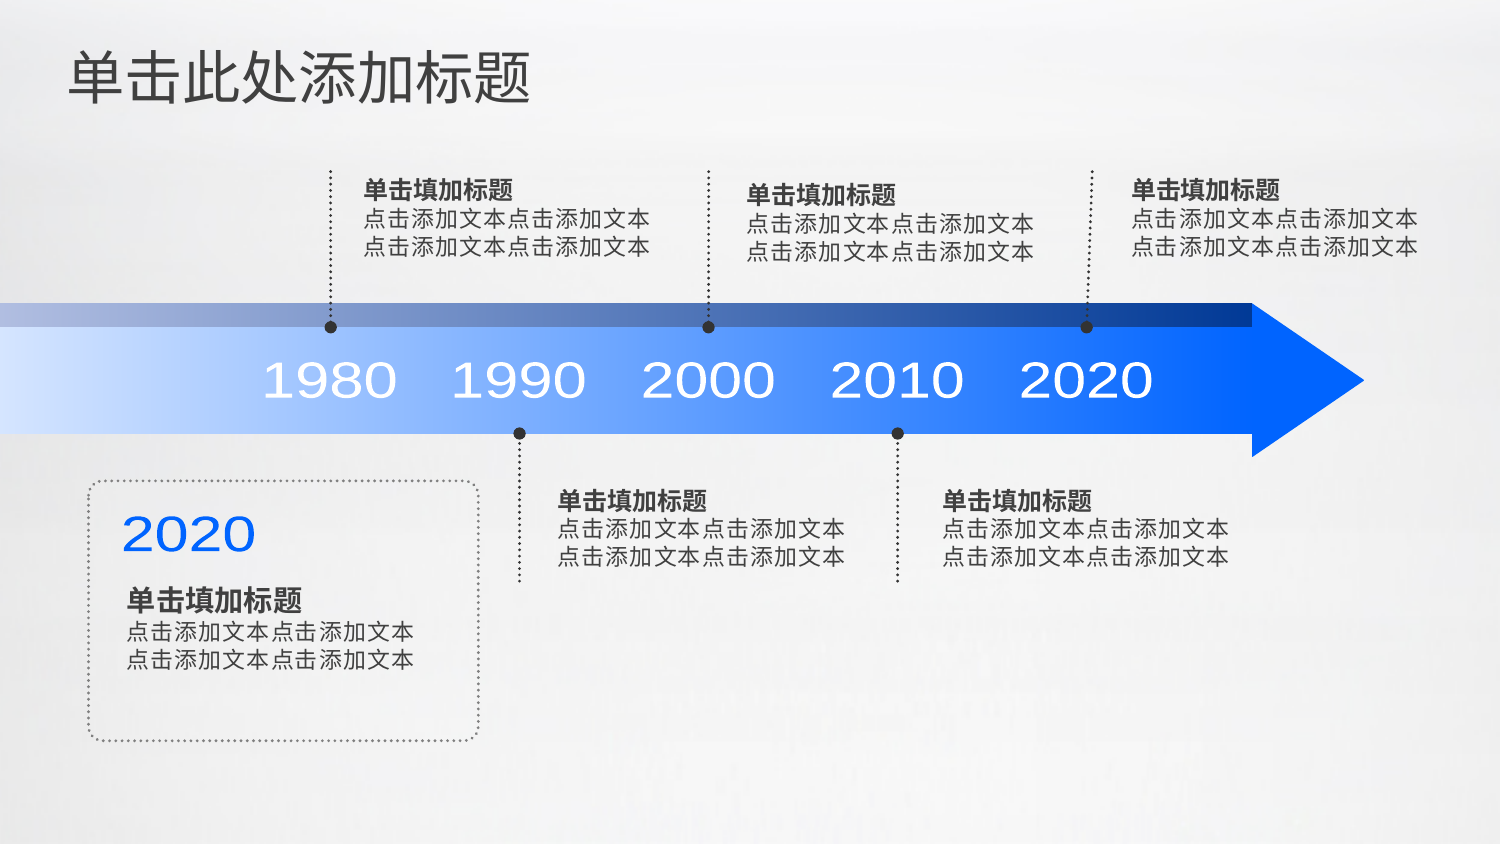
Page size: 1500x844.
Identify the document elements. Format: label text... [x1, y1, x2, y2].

text_box 单击填加标题 点击添加文本点击添加文本 点击添加文本点击添加文本 [927, 477, 1259, 578]
text_box 单击填加标题 点击添加文本点击添加文本 点击添加文本点击添加文本 [543, 477, 874, 578]
text_box 单击填加标题 点击添加文本点击添加文本 点击添加文本点击添加文本 [348, 167, 680, 267]
text_box 单击填加标题 点击添加文本点击添加文本 点击添加文本点击添加文本 [112, 575, 443, 680]
picture [0, 0, 1500, 844]
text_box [0, 303, 1365, 458]
text_box 单击填加标题 点击添加文本点击添加文本 点击添加文本点击添加文本 [732, 172, 1063, 272]
text_box [88, 480, 479, 741]
text_box 单击填加标题 点击添加文本点击添加文本 点击添加文本点击添加文本 [1116, 167, 1447, 267]
text_box 单击此处添加标题 [51, 33, 597, 127]
